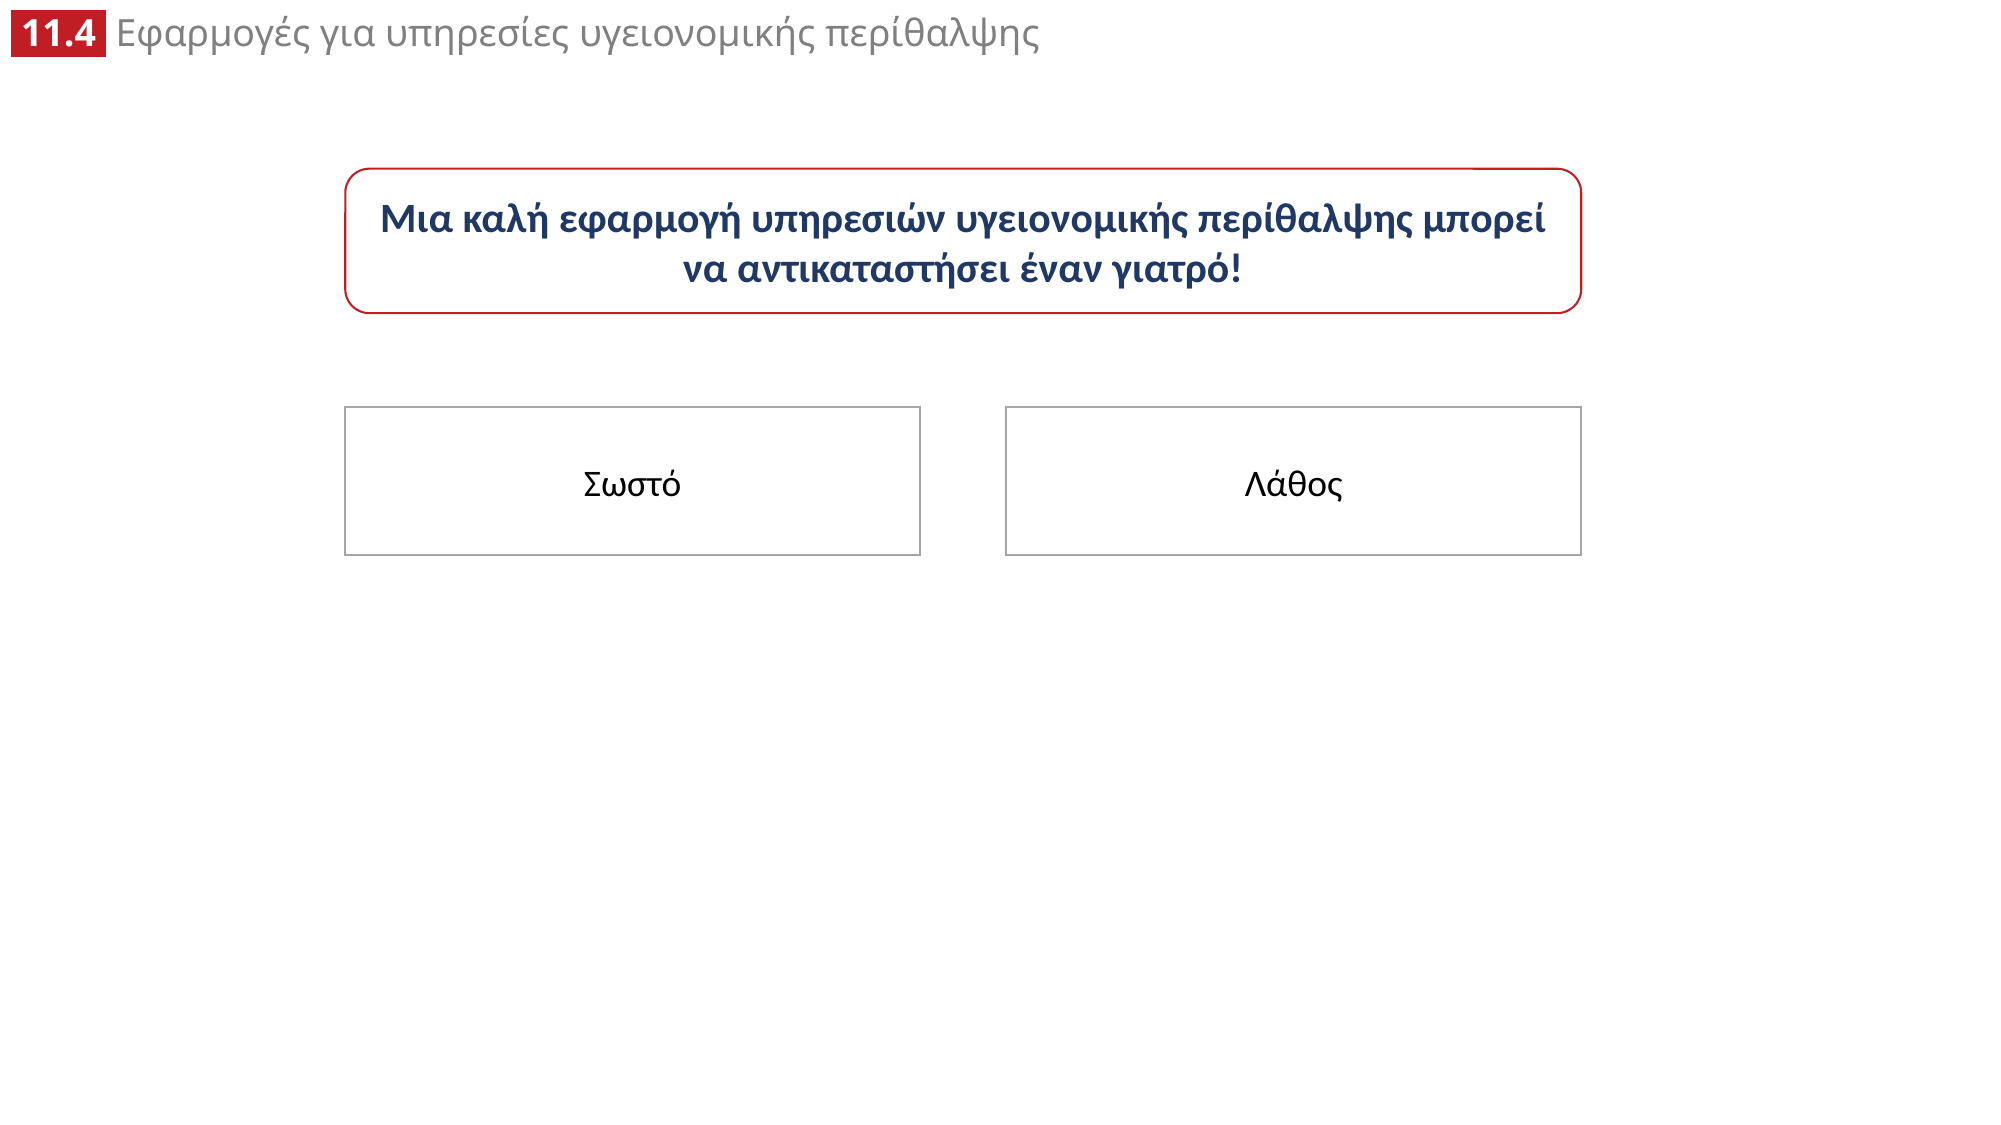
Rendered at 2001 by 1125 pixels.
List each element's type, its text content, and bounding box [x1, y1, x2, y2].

text_box Σωστό [344, 406, 921, 556]
text_box Μια καλή εφαρμογή υπηρεσιών υγειονομικής περίθαλψης μπορεί να αντικαταστήσει έναν γιατρό! [344, 167, 1583, 315]
text_box Λάθος [1005, 406, 1582, 556]
